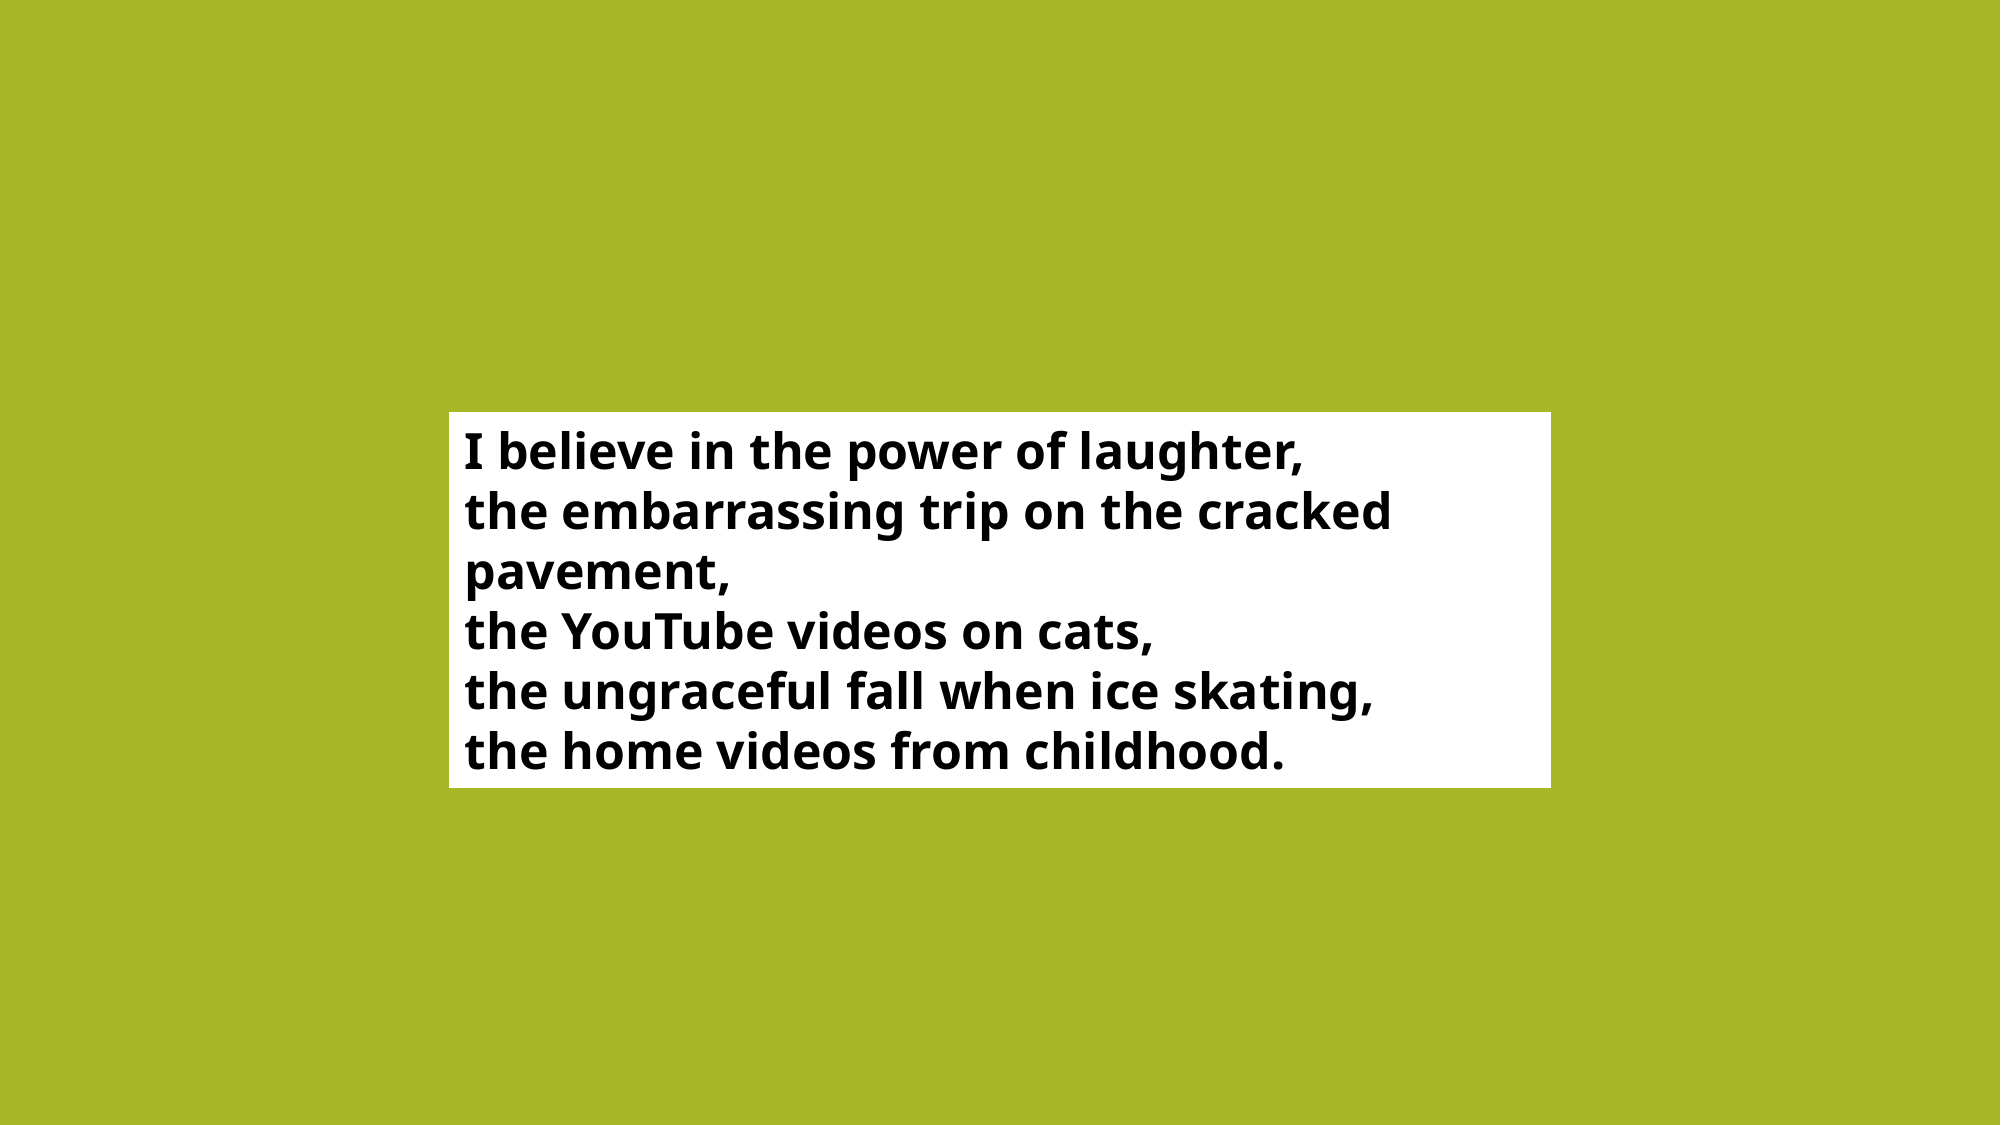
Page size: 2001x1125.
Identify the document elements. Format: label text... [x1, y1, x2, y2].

text_box I believe in the power of laughter, the embarrassing trip on the cracked pavement, the YouTube videos on cats, the ungraceful fall when ice skating, the home videos from childhood. [450, 412, 1550, 788]
